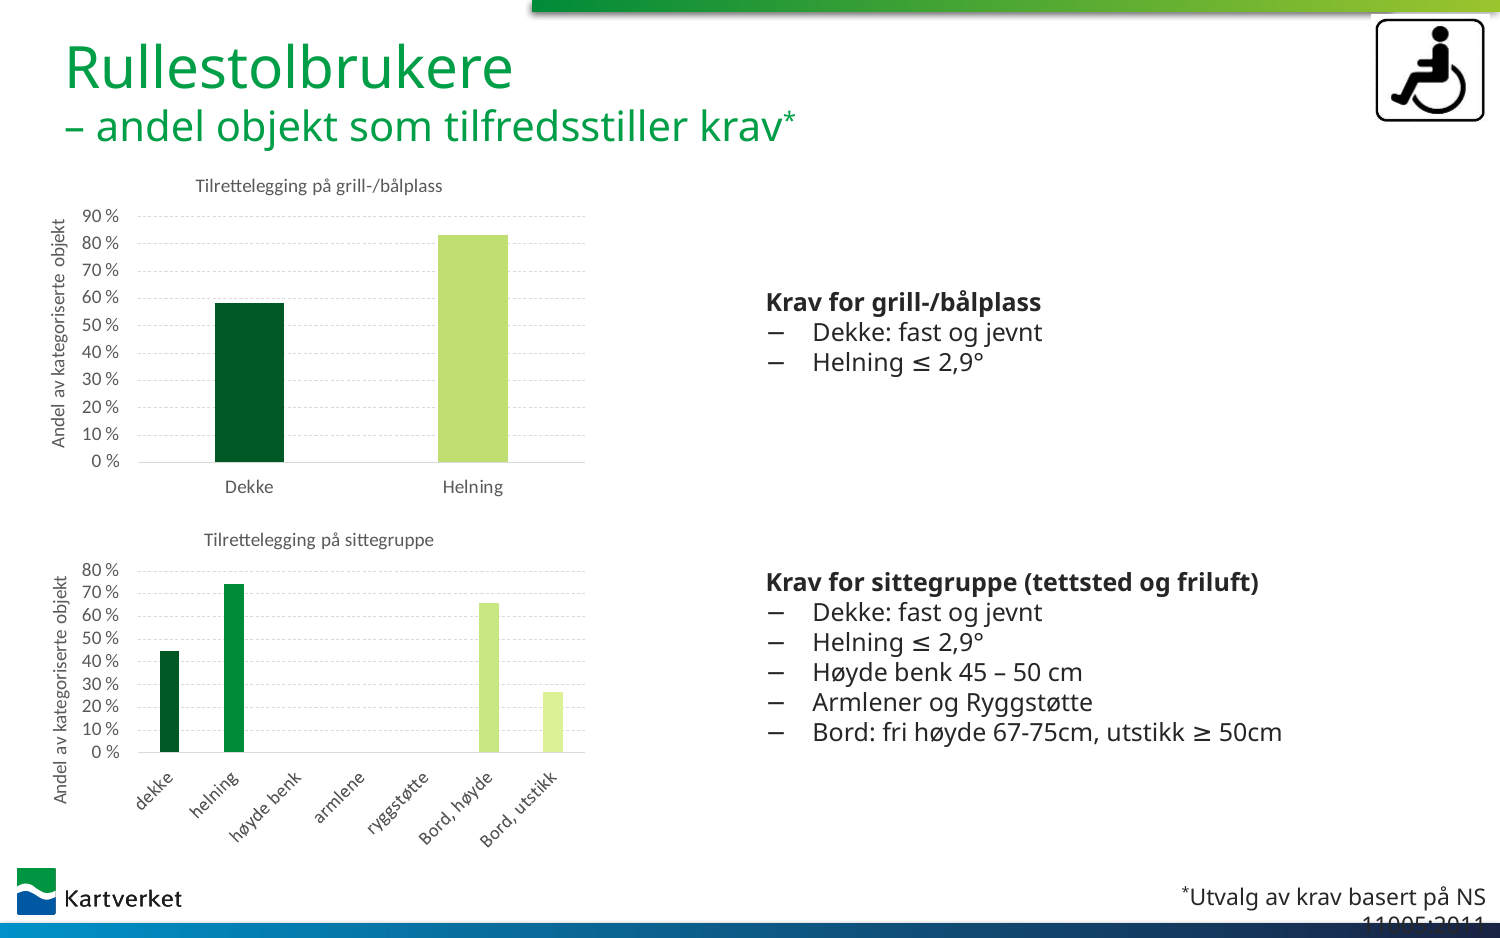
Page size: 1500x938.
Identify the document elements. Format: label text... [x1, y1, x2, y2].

picture [41, 520, 596, 859]
picture [1371, 13, 1491, 127]
text_box Rullestolbrukere – andel objekt som tilfredsstiller krav* [49, 14, 1431, 158]
text_box Krav for grill-/bålplass Dekke: fast og jevnt Helning ≤ 2,9° [750, 279, 1452, 384]
picture [41, 166, 596, 505]
text_box Krav for sittegruppe (tettsted og friluft) Dekke: fast og jevnt Helning ≤ 2,9° Høyde benk 45 – 50 cm Armlener og Ryggstøtte Bord: fri høyde 67-75cm, utstikk ≥ 50cm [750, 559, 1500, 754]
text_box *Utvalg av krav basert på NS 11005:2011 [1068, 873, 1500, 938]
